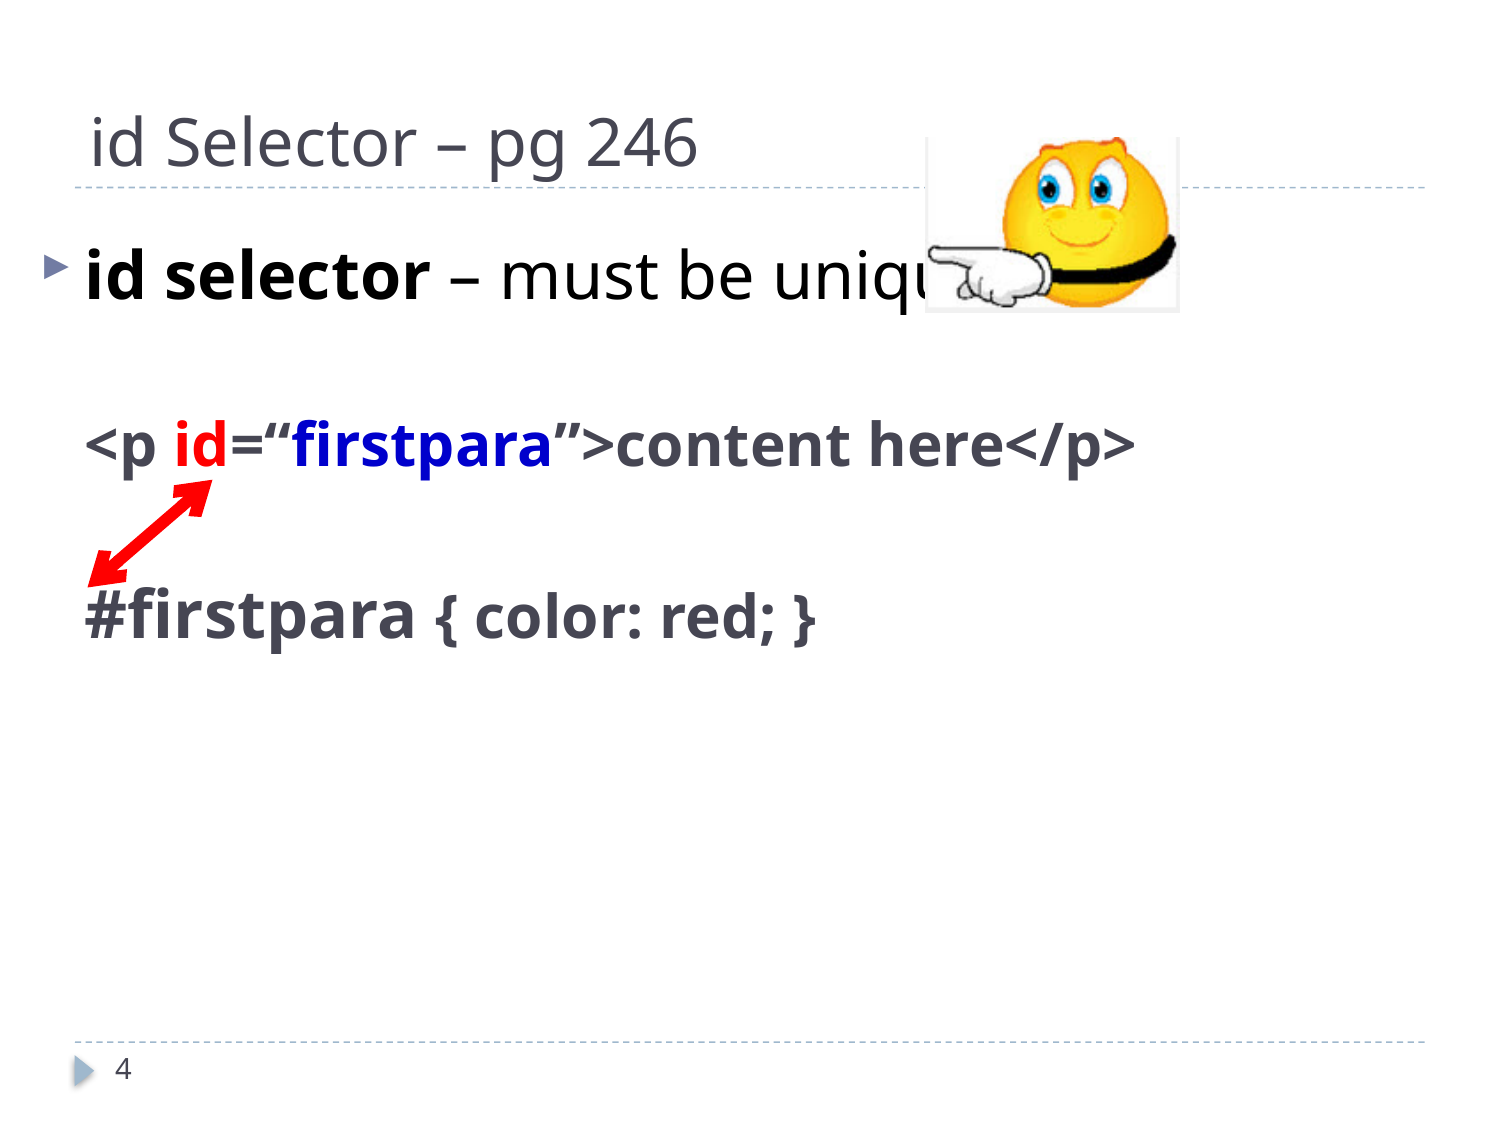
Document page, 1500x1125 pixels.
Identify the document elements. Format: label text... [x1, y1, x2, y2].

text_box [87, 479, 213, 588]
picture [923, 137, 1180, 313]
slide_number 4 [100, 1042, 426, 1103]
title id Selector – pg 246 [75, 24, 1425, 188]
list id selector – must be unique <p id=“firstpara”>content here</p> #firstpara { color: red; } [24, 224, 1488, 1025]
